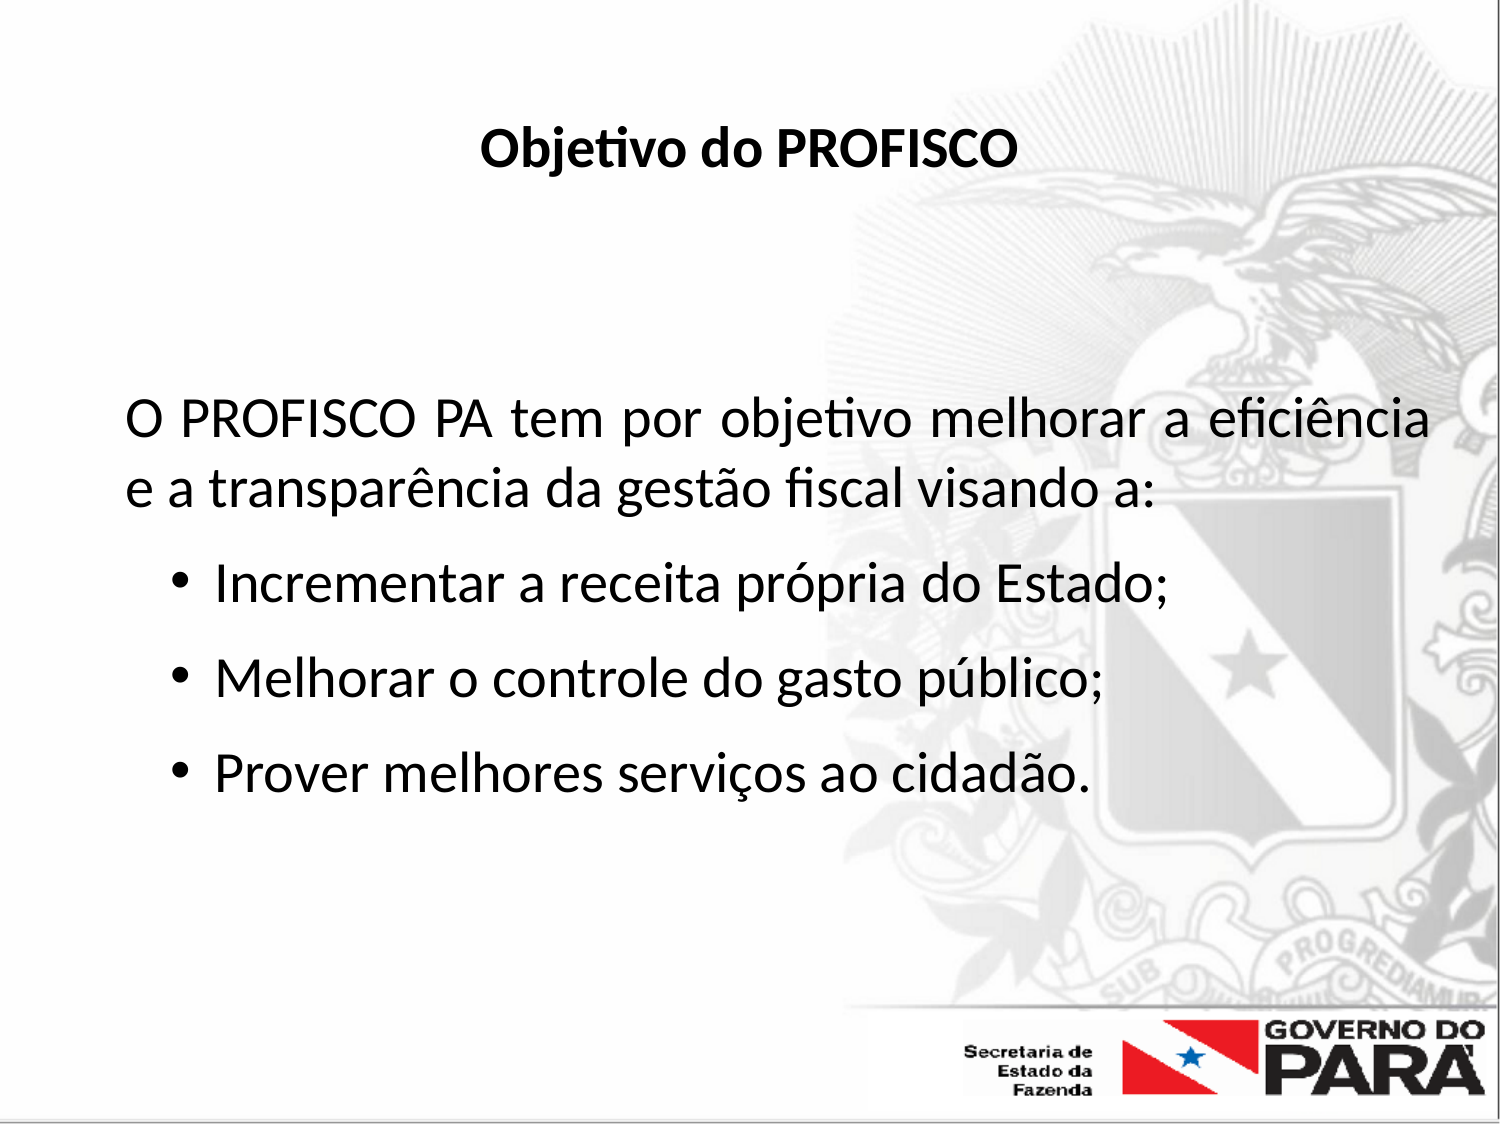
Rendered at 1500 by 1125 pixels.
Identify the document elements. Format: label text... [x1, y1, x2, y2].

picture [0, 0, 1500, 1125]
text_box O PROFISCO PA tem por objetivo melhorar a eficiência e a transparência da gestão fiscal visando a: Incrementar a receita própria do Estado; Melhorar o controle do gasto público; Prover melhores serviços ao cidadão. [96, 326, 1447, 858]
text_box Objetivo do PROFISCO [74, 101, 1425, 208]
